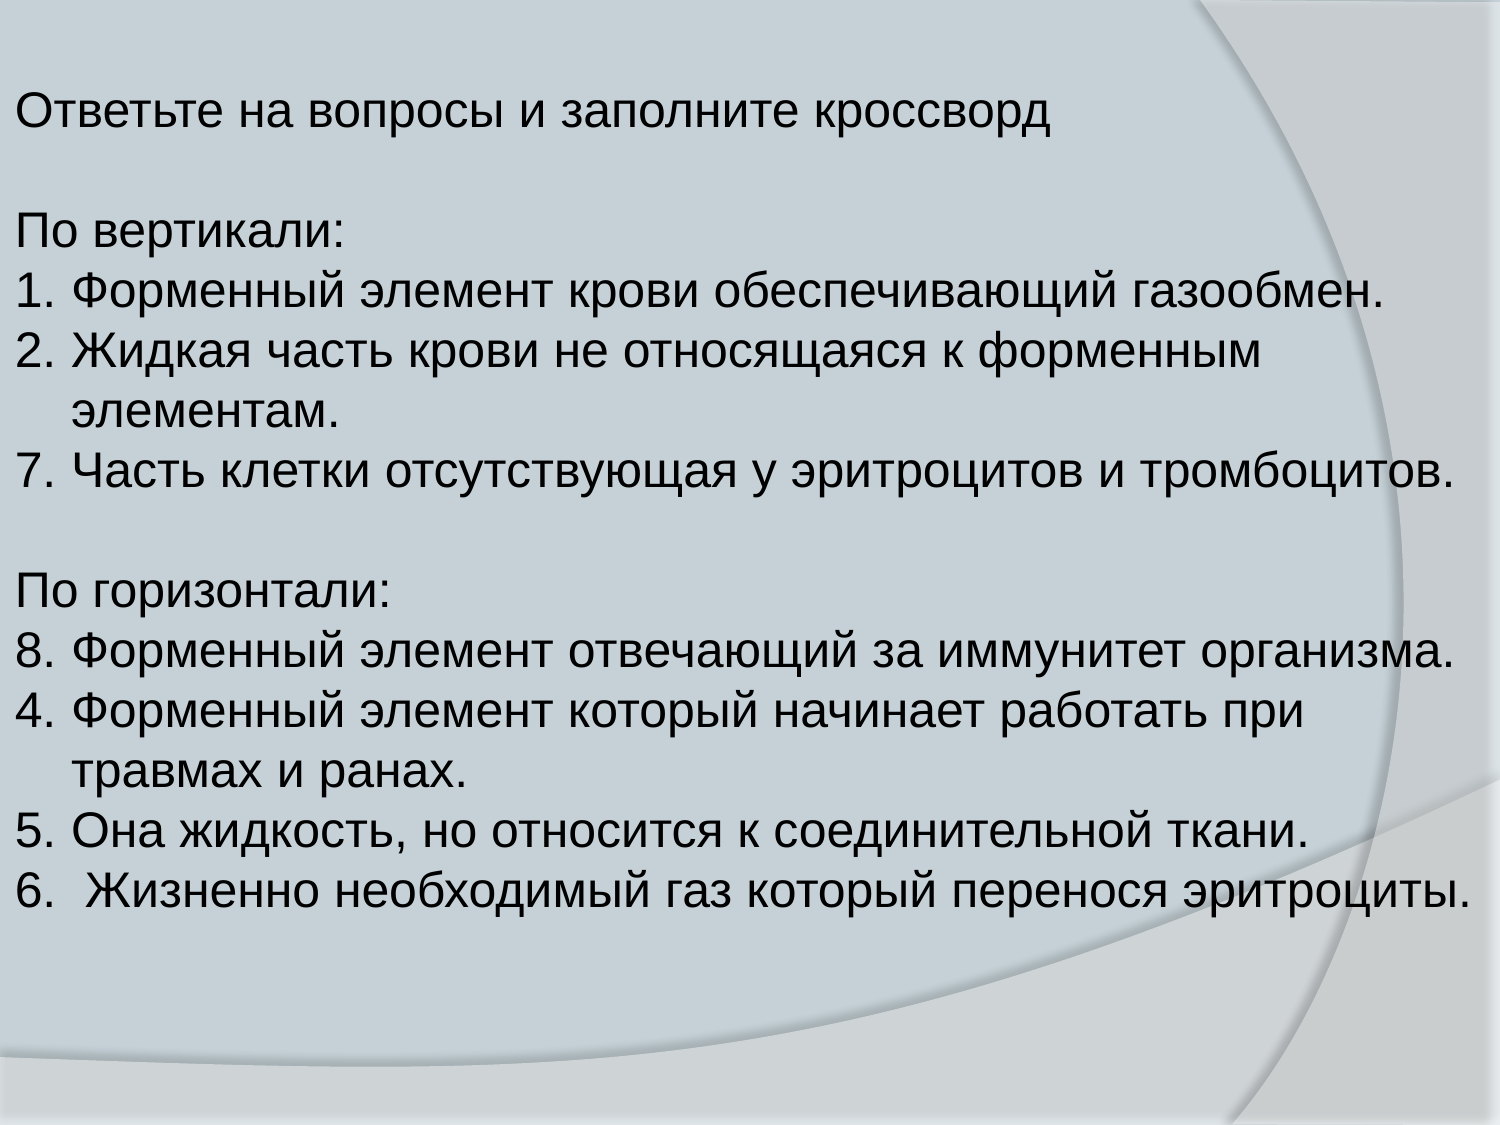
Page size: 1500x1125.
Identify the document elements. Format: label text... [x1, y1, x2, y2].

text_box Ответьте на вопросы и заполните кроссворд По вертикали: Форменный элемент крови обеспечивающий газообмен. Жидкая часть крови не относящаяся к форменным элементам. Часть клетки отсутствующая у эритроцитов и тромбоцитов. По горизонтали: Форменный элемент отвечающий за иммунитет организма. Форменный элемент который начинает работать при травмах и ранах. Она жидкость, но относится к соединительной ткани. Жизненно необходимый газ который перенося эритроциты. [0, 70, 1500, 1060]
